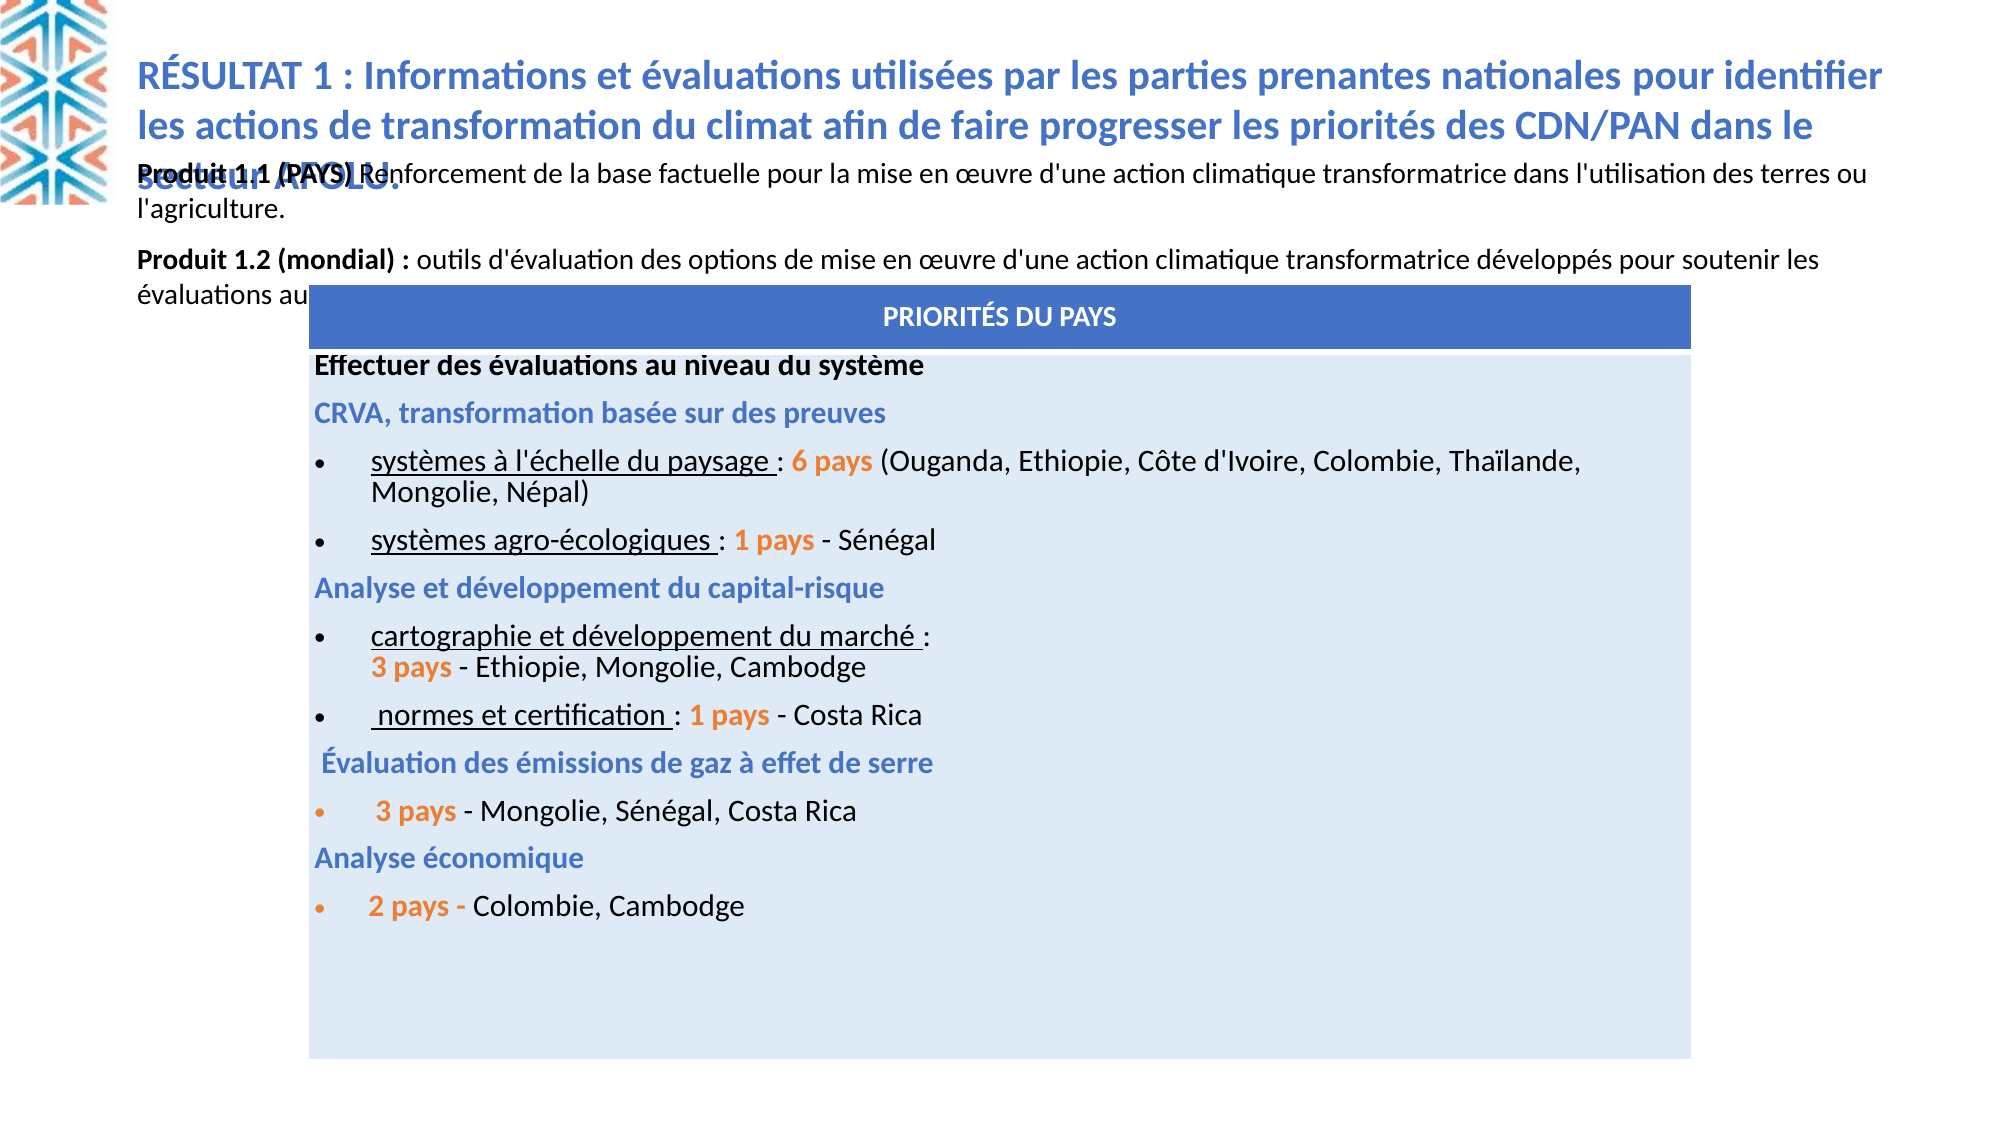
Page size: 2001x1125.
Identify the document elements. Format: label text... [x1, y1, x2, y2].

table_cell Effectuer des évaluations au niveau du système CRVA, transformation basée sur des preuves systèmes à l'échelle du paysage : 6 pays (Ouganda, Ethiopie, Côte d'Ivoire, Colombie, Thaïlande, Mongolie, Népal) systèmes agro-écologiques : 1 pays - Sénégal Analyse et développement du capital-risque cartographie et développement du marché : 3 pays - Ethiopie, Mongolie, Cambodge normes et certification : 1 pays - Costa Rica Évaluation des émissions de gaz à effet de serre 3 pays - Mongolie, Sénégal, Costa Rica Analyse économique 2 pays - Colombie, Cambodge [309, 355, 1691, 1059]
text_box RÉSULTAT 1 : Informations et évaluations utilisées par les parties prenantes nationales pour identifier les actions de transformation du climat afin de faire progresser les priorités des CDN/PAN dans le secteur AFOLU. [122, 40, 1907, 146]
picture [1, 0, 115, 204]
text_box Produit 1.1 (PAYS) Renforcement de la base factuelle pour la mise en œuvre d'une action climatique transformatrice dans l'utilisation des terres ou l'agriculture. Produit 1.2 (mondial) : outils d'évaluation des options de mise en œuvre d'une action climatique transformatrice développés pour soutenir les évaluations au niveau national. [122, 146, 1968, 319]
table_header PRIORITÉS DU PAYS [309, 285, 1691, 349]
